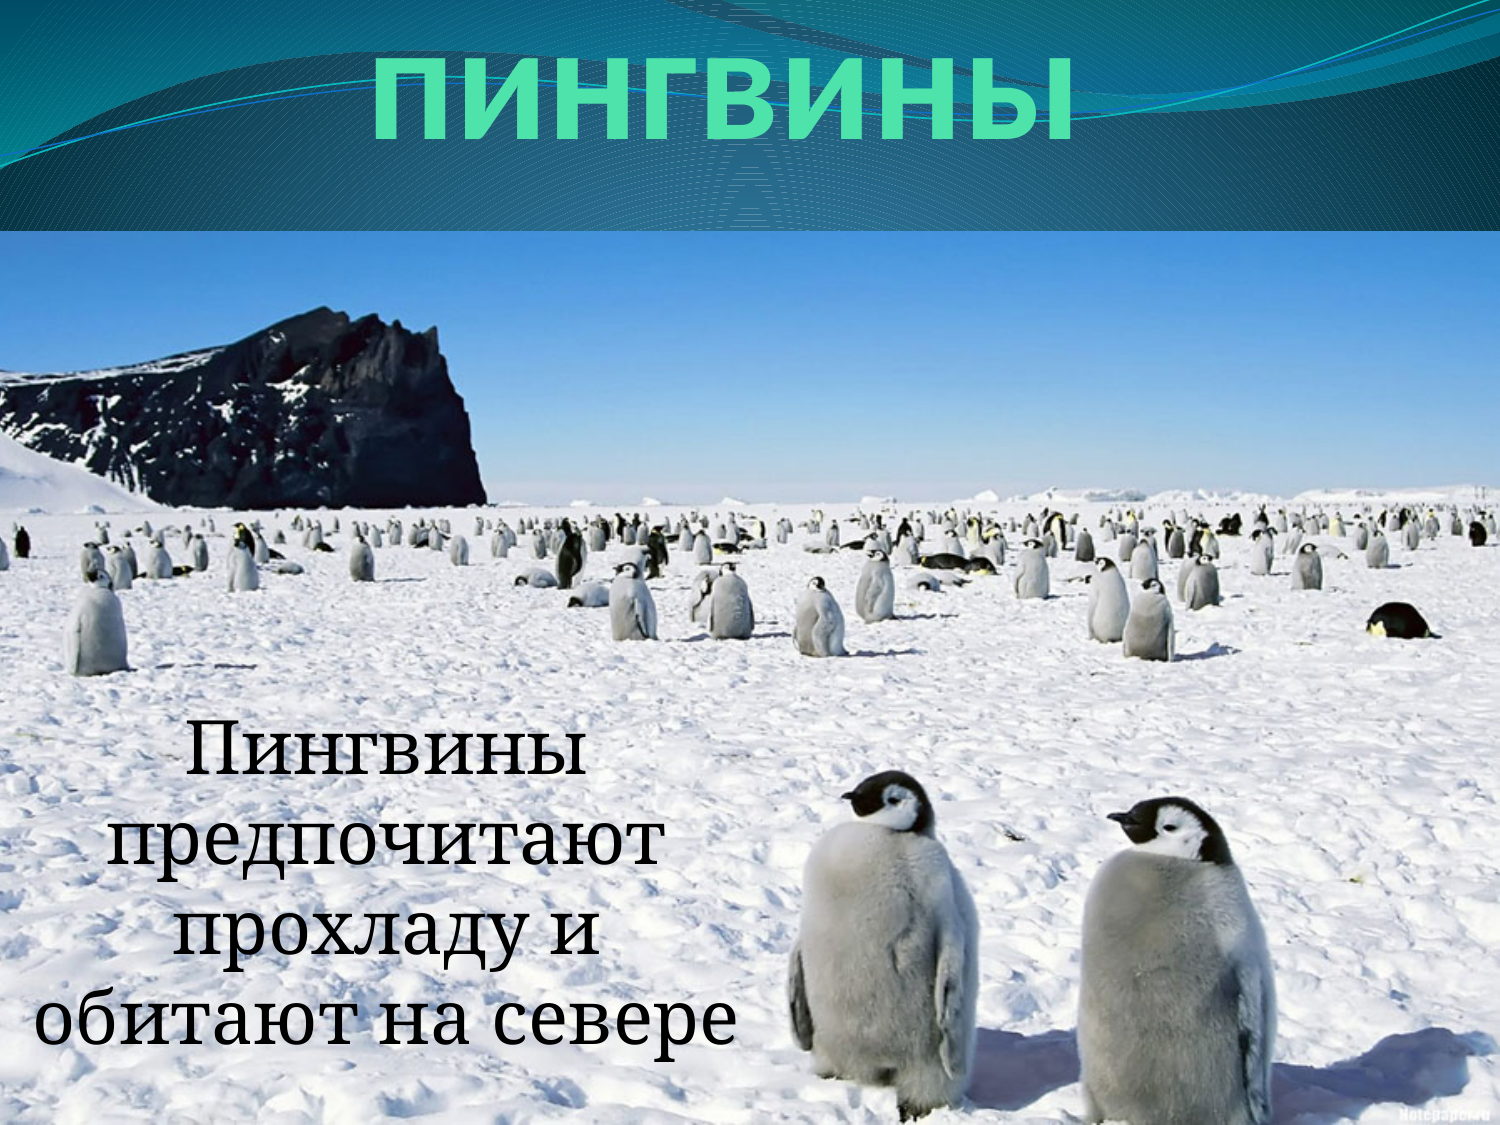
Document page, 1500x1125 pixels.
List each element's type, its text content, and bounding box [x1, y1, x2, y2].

title пингвины [86, 0, 1362, 173]
picture [0, 231, 1500, 1125]
